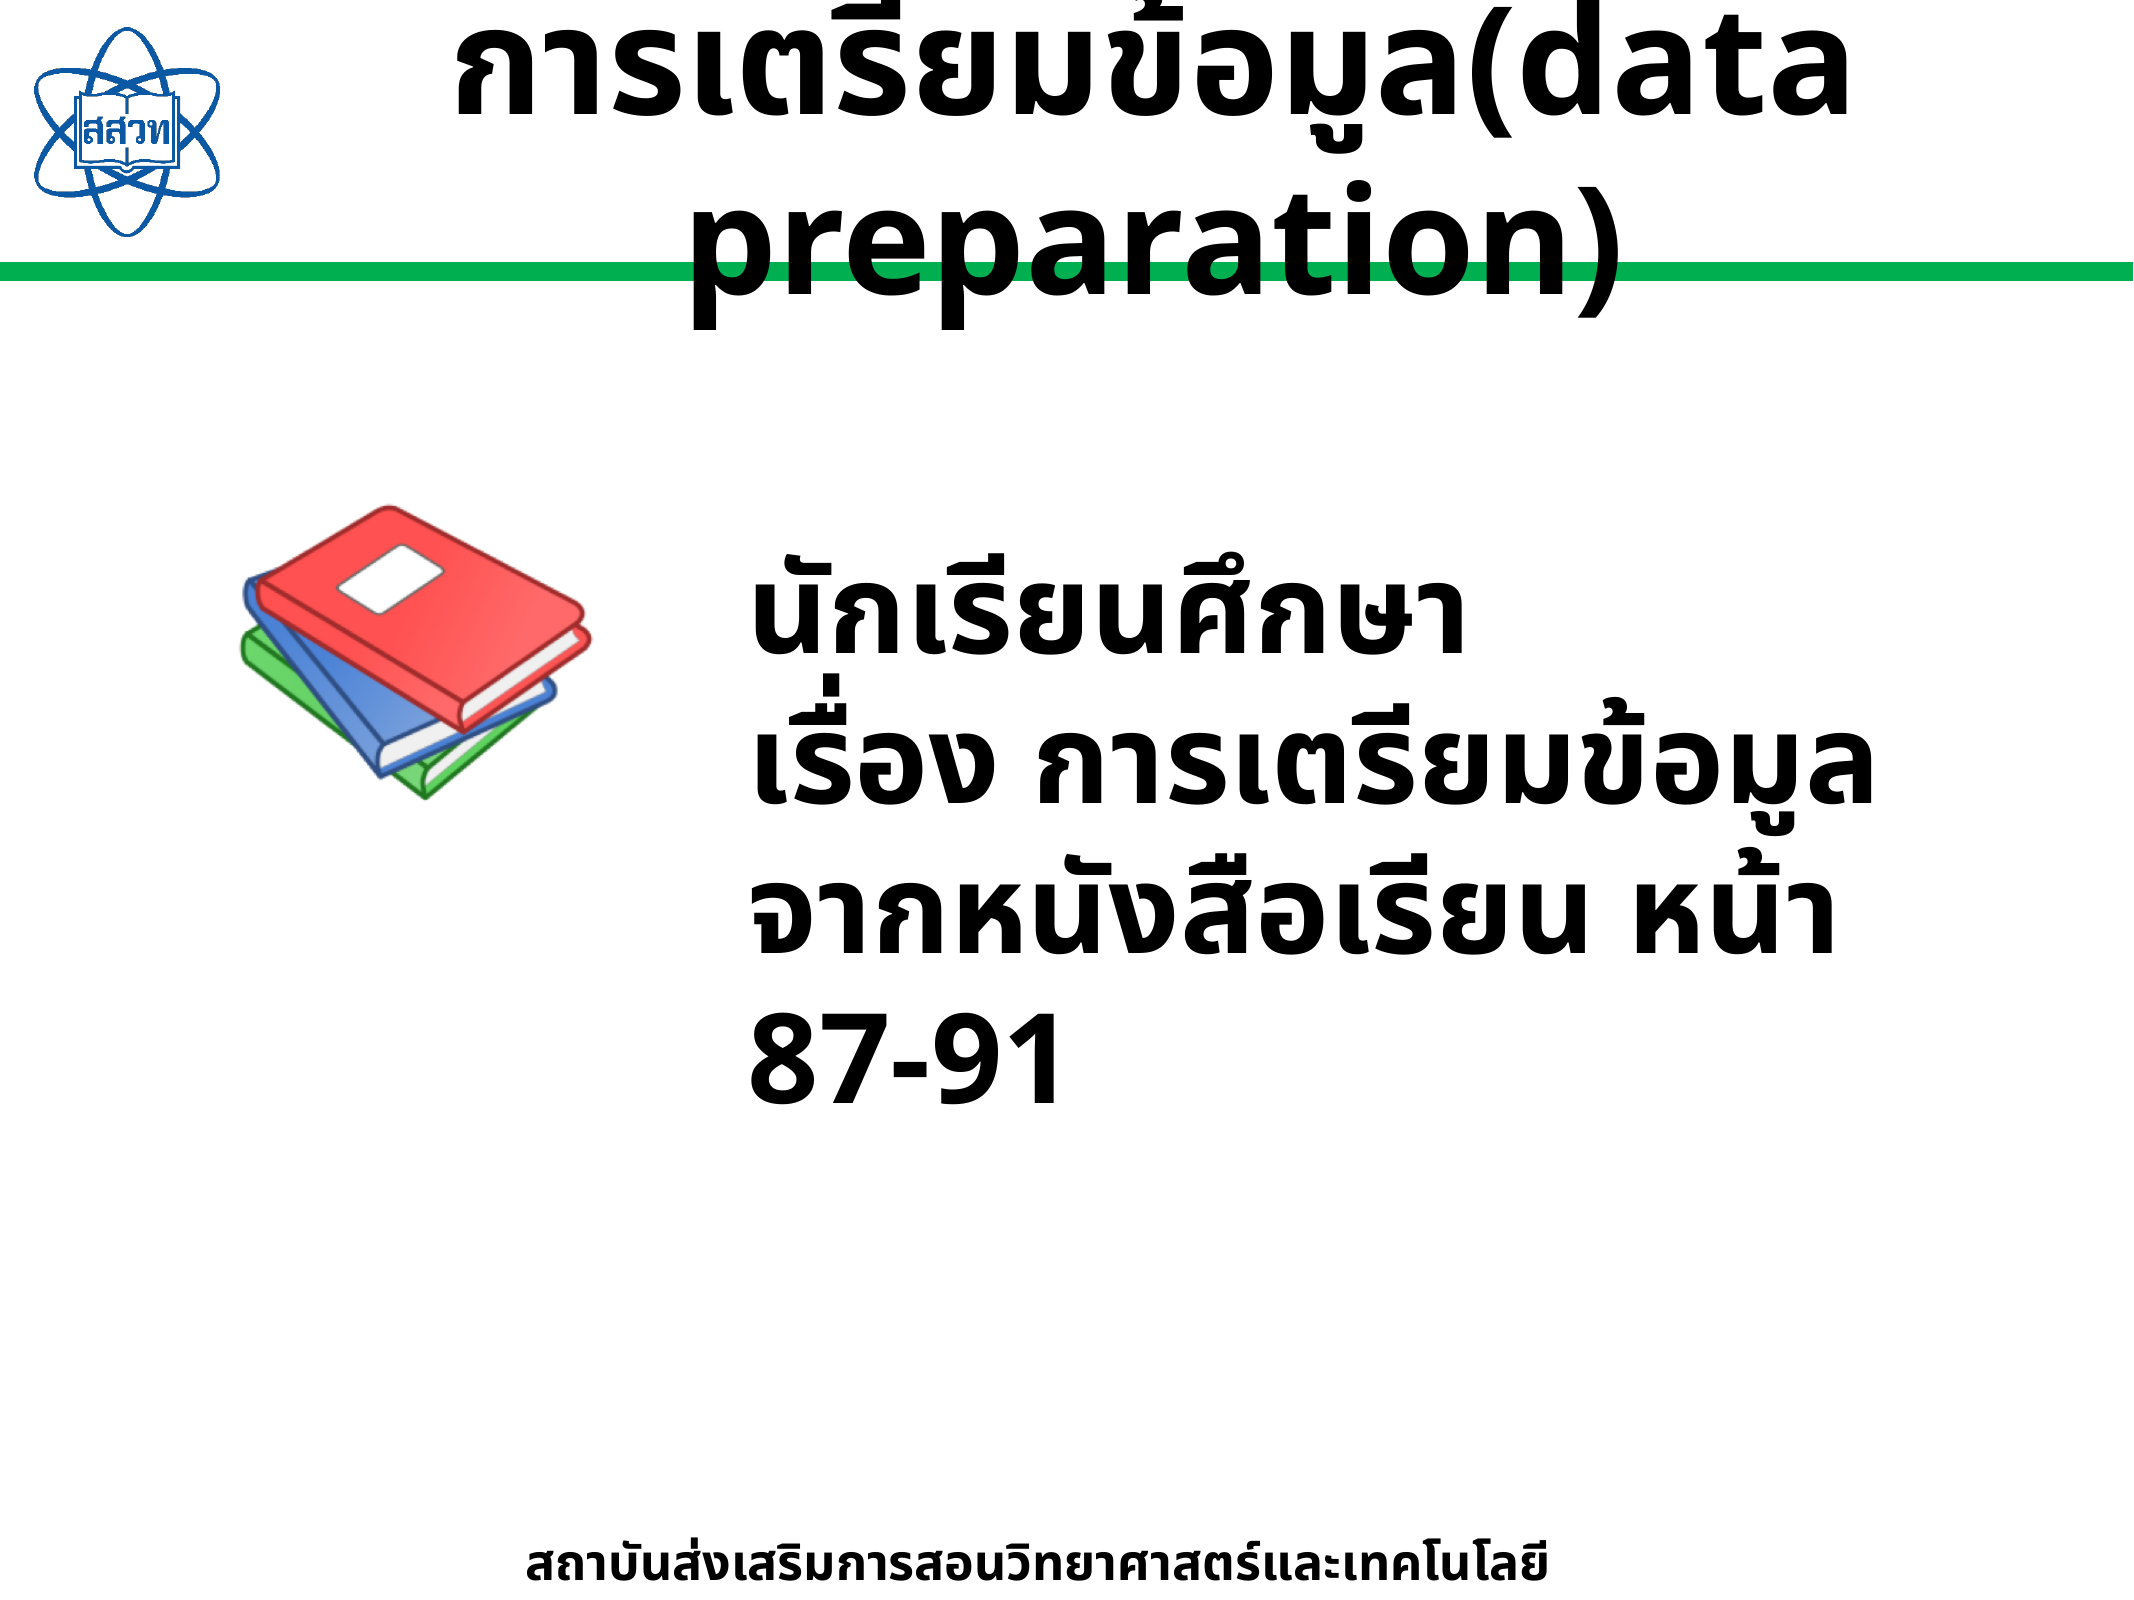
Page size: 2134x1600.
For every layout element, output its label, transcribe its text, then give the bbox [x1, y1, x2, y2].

picture [218, 487, 717, 840]
text_box การเตรียมข้อมูล(data preparation) [305, 274, 2002, 333]
text_box สถาบันส่งเสริมการสอนวิทยาศาสตร์และเทคโนโลยี [74, 1522, 2002, 1589]
text_box การเตรียมข้อมูล(data preparation) [305, 0, 2002, 269]
picture [33, 27, 220, 237]
text_box นักเรียนศึกษา เรื่อง การเตรียมข้อมูล จากหนังสือเรียน หน้า 87-91 [733, 521, 1917, 1136]
